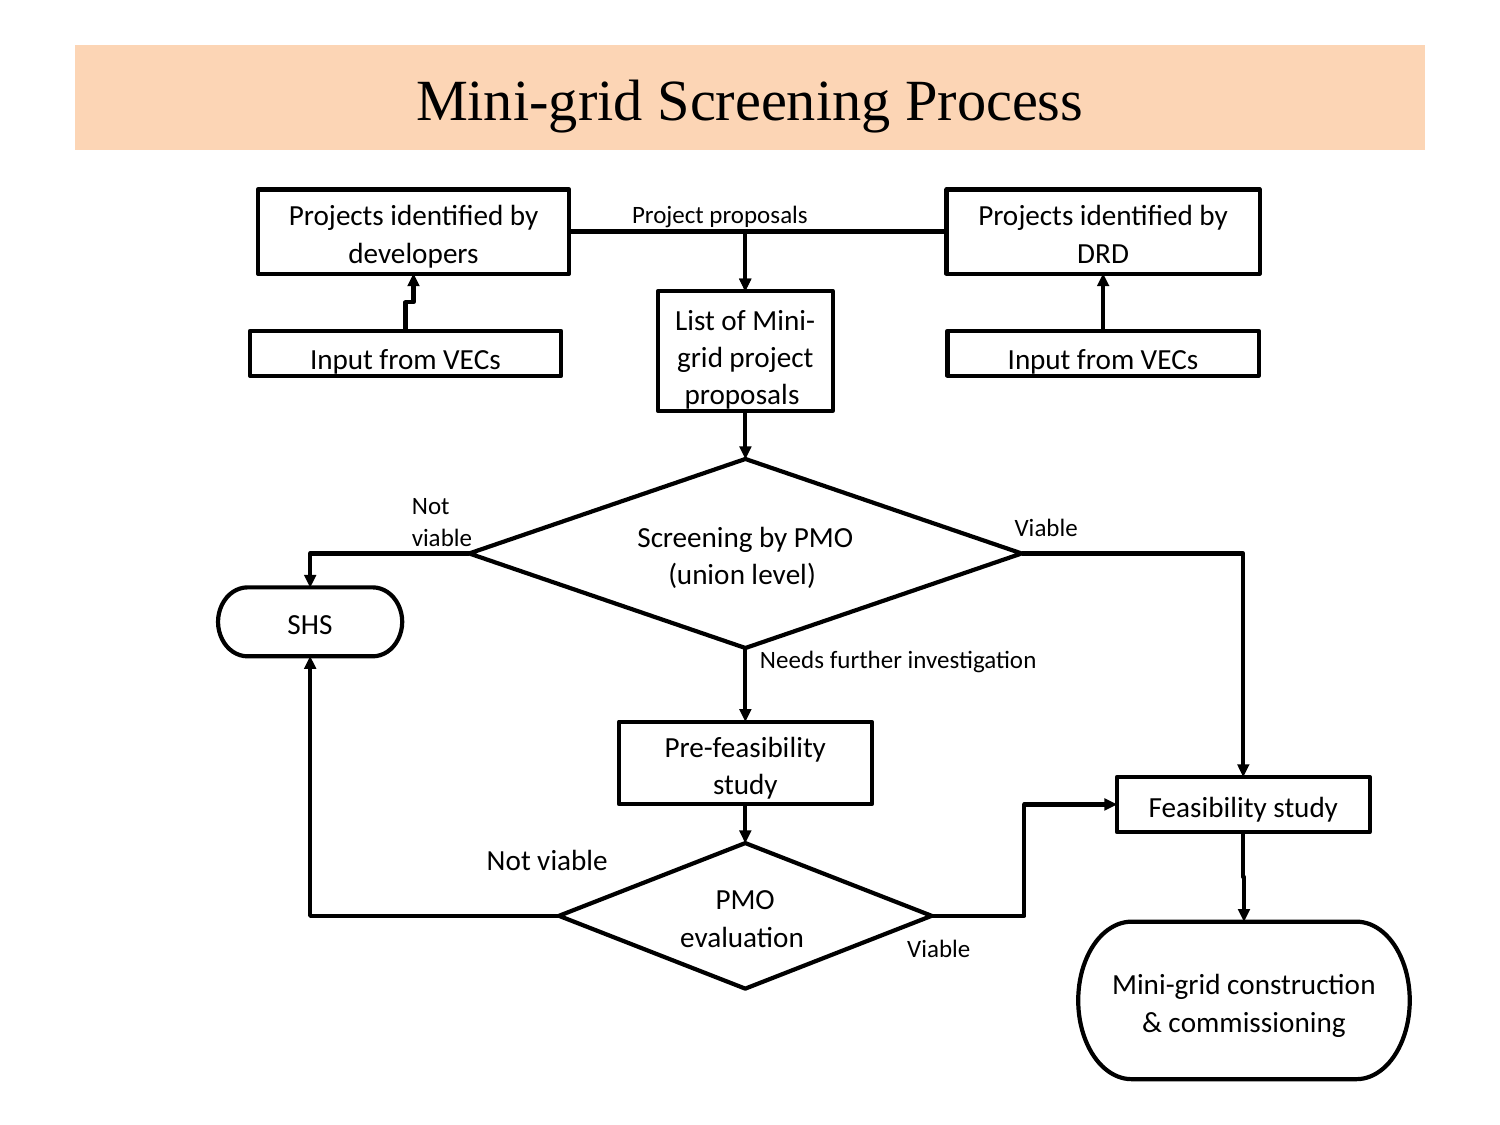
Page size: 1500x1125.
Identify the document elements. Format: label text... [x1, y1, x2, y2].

title Mini-grid Screening Process [75, 45, 1425, 150]
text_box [37, 187, 1455, 1104]
